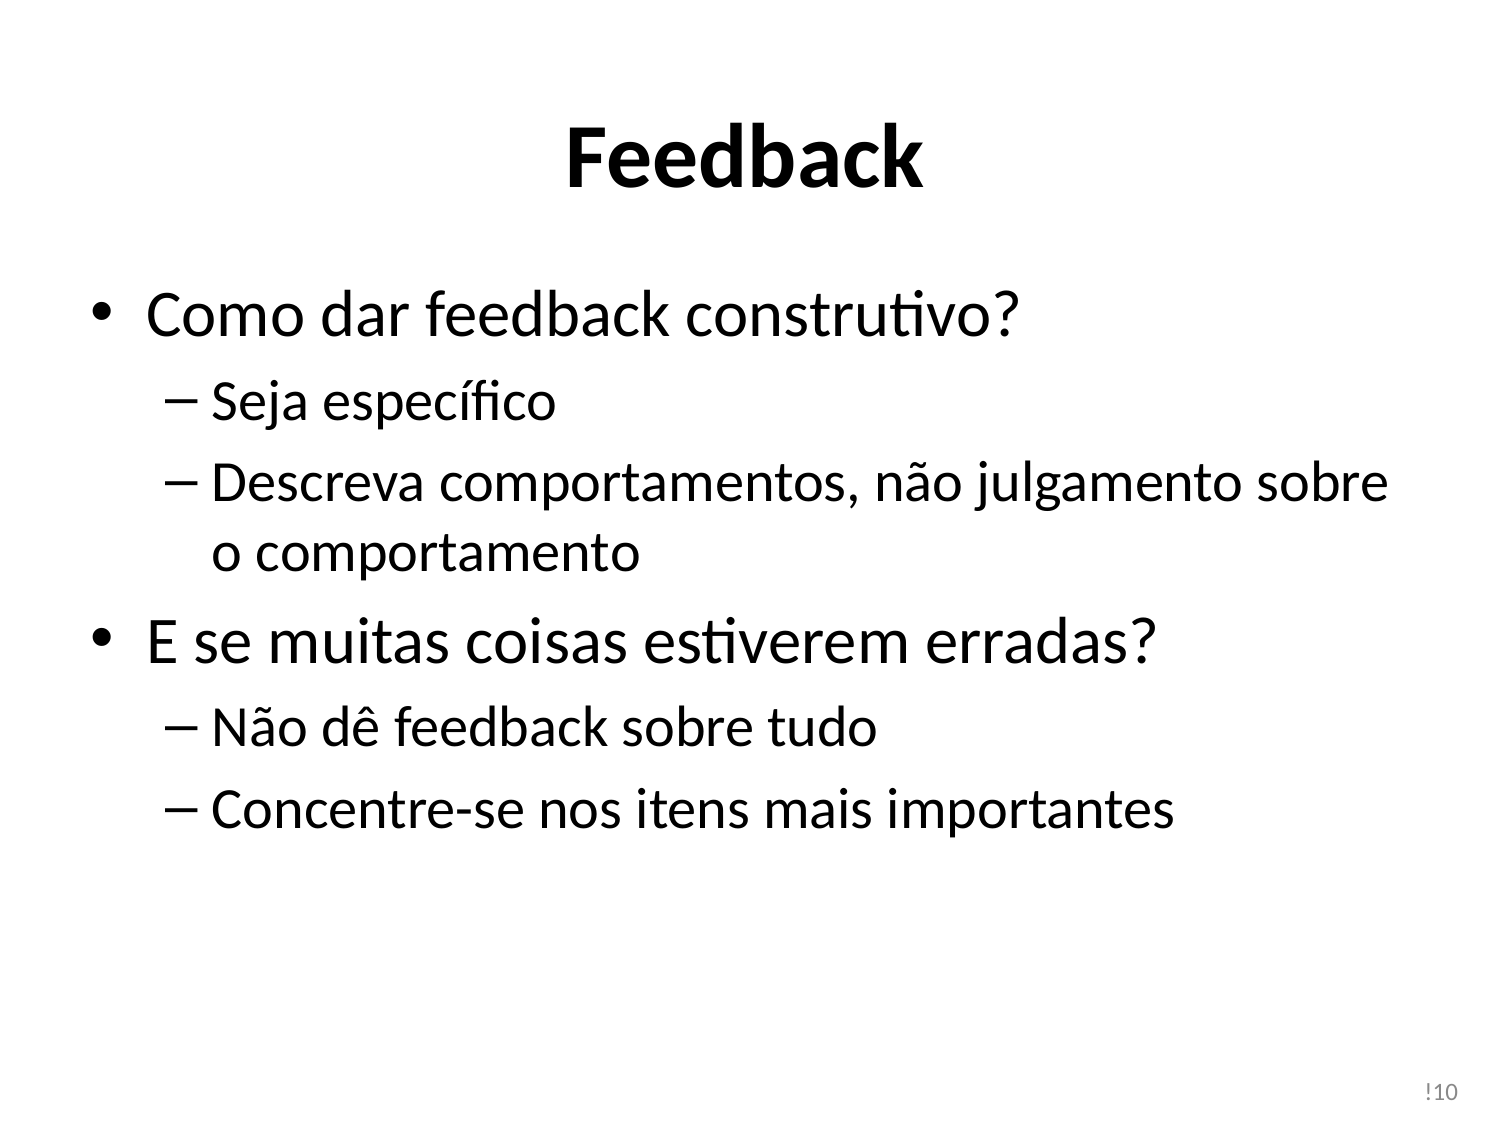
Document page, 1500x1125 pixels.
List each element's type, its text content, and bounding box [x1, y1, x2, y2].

text_box !10 [1122, 1067, 1473, 1125]
title Feedback [70, 81, 1421, 221]
list Como dar feedback construtivo? Seja específico Descreva comportamentos, não julgamento sobre o comportamento E se muitas coisas estiverem erradas? Não dê feedback sobre tudo Concentre-se nos itens mais importantes [74, 262, 1426, 1006]
